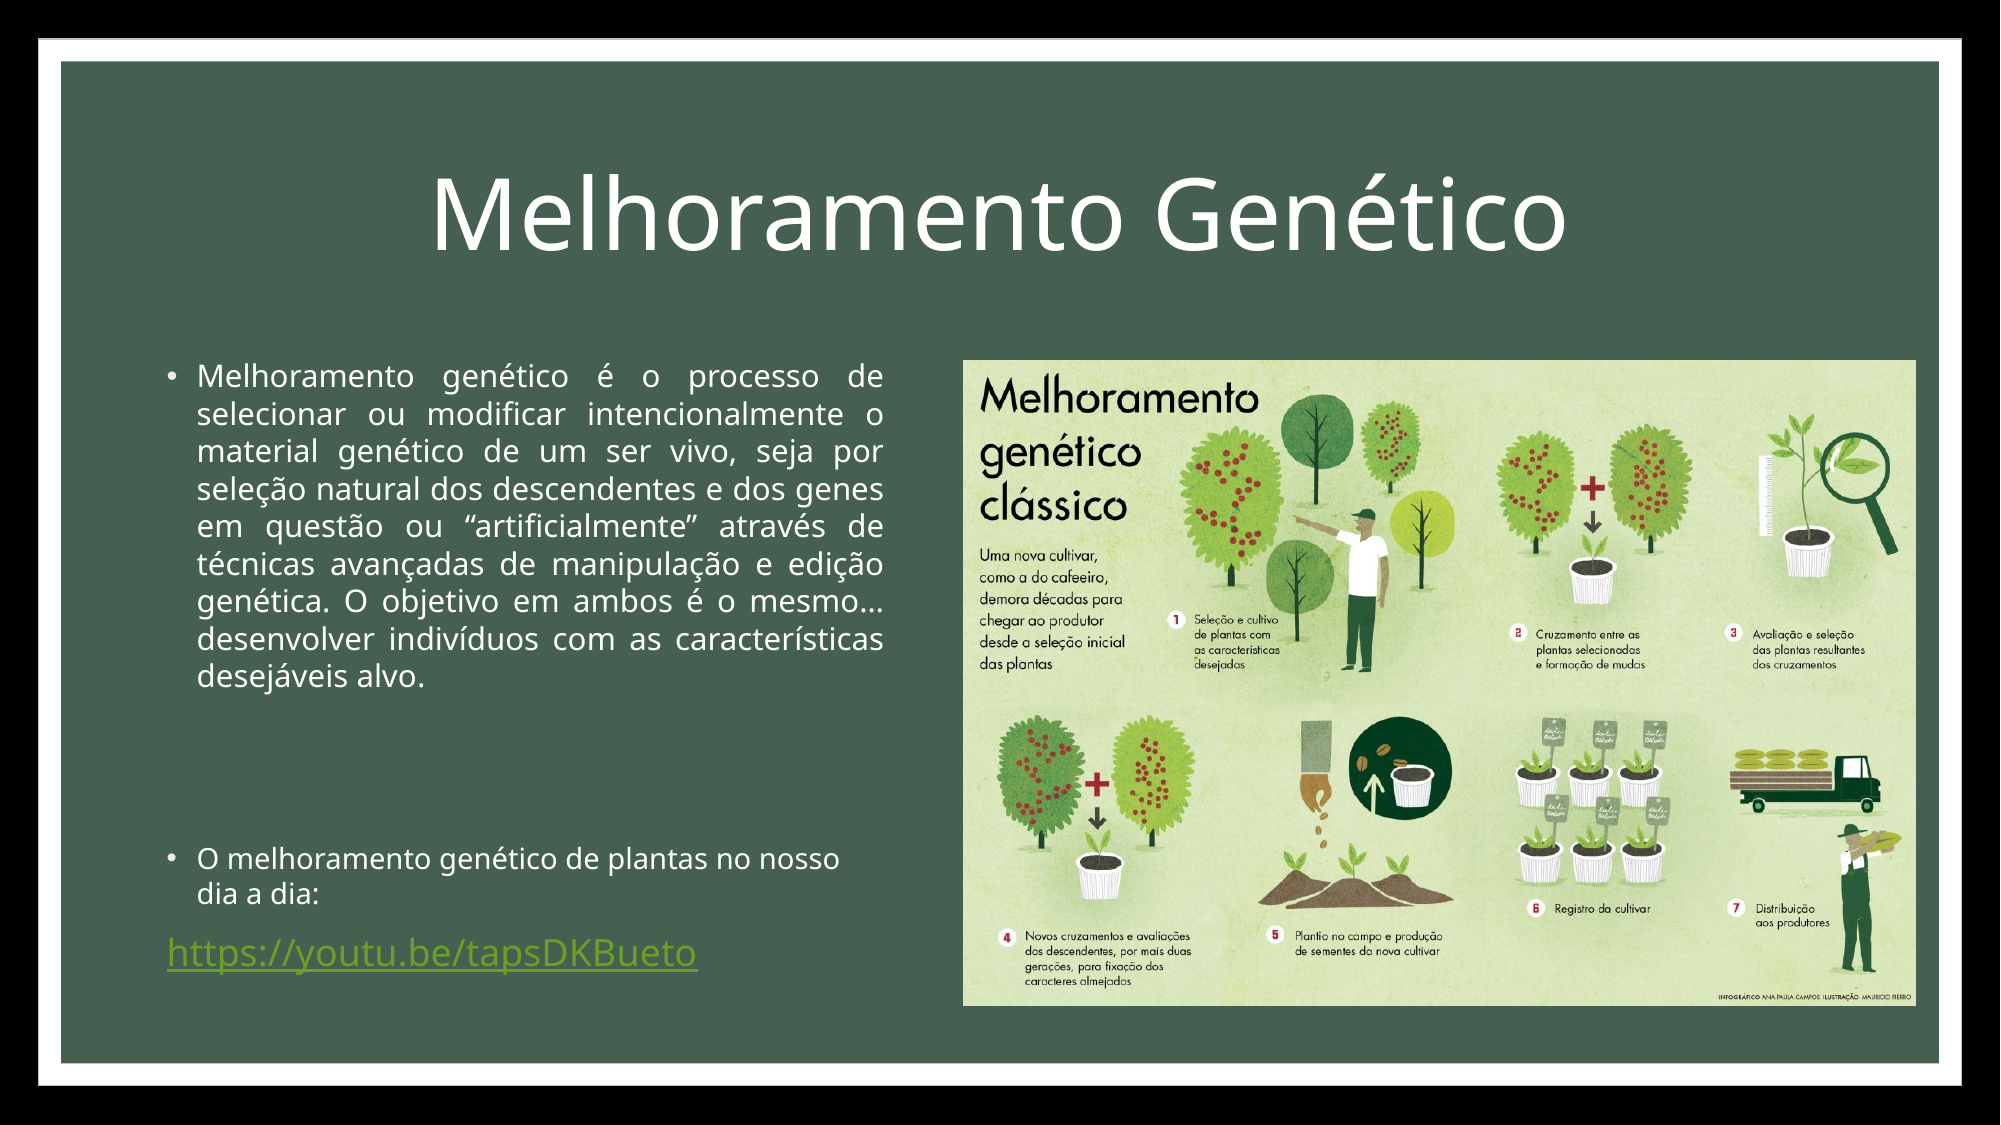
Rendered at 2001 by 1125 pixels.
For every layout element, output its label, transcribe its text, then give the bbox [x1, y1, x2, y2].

title Melhoramento Genético [174, 105, 1825, 331]
picture [963, 360, 1916, 1006]
list Melhoramento genético é o processo de selecionar ou modificar intencionalmente o material genético de um ser vivo, seja por seleção natural dos descendentes e dos genes em questão ou “artificialmente” através de técnicas avançadas de manipulação e edição genética. O objetivo em ambos é o mesmo… desenvolver indivíduos com as características desejáveis alvo. O melhoramento genético de plantas no nosso dia a dia: https://youtu.be/tapsDKBueto [151, 285, 901, 1020]
